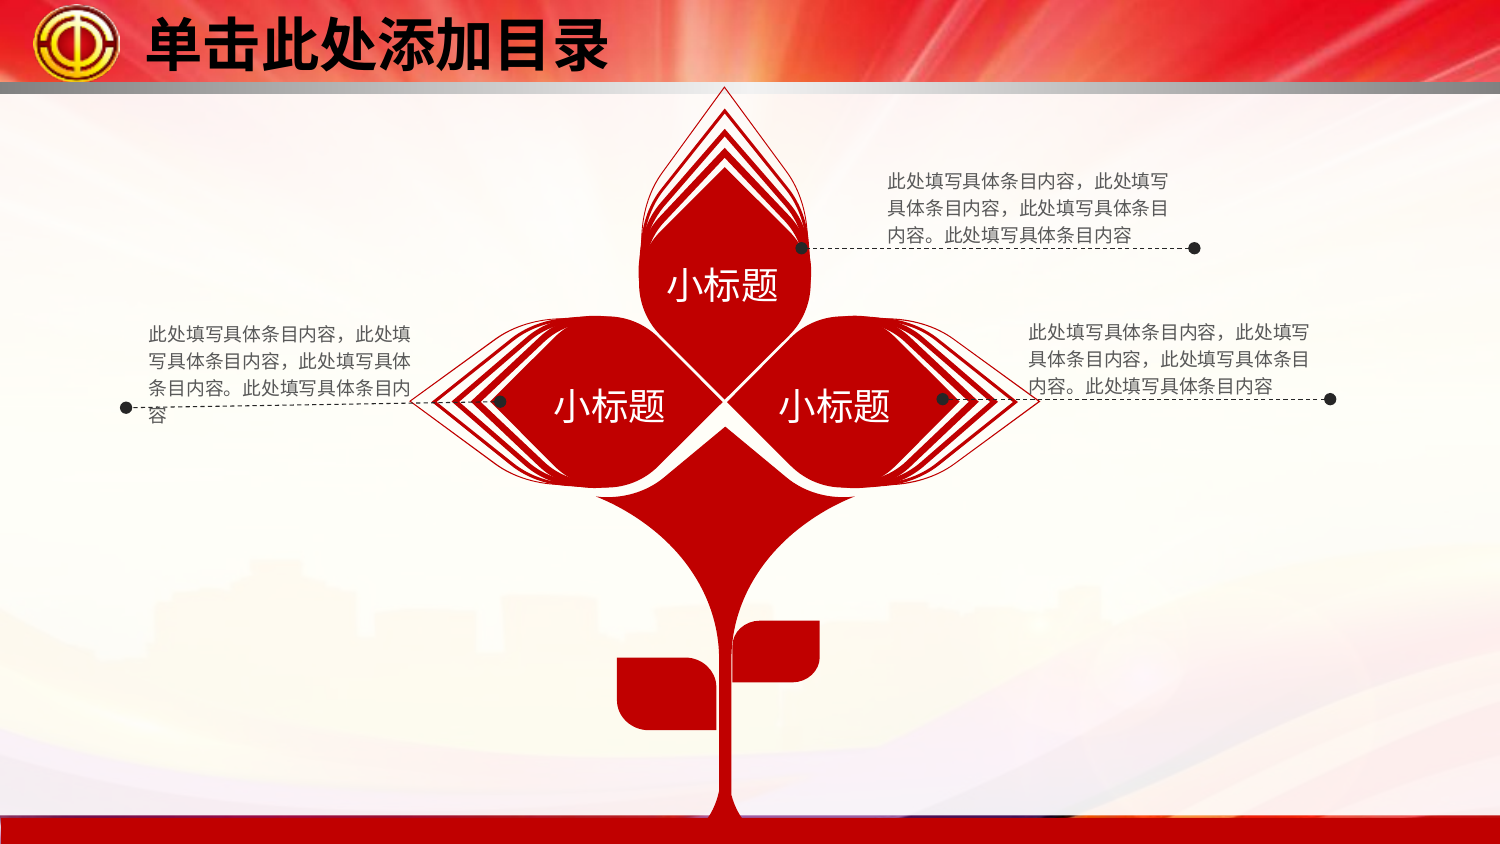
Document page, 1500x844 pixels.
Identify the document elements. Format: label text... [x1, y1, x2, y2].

text_box [471, 315, 601, 401]
text_box 此处填写具体条目内容，此处填写具体条目内容，此处填写具体条目内容。此处填写具体条目内容 [873, 249, 1195, 254]
text_box [638, 147, 807, 281]
text_box [847, 315, 976, 399]
text_box [490, 316, 723, 488]
text_box [459, 408, 576, 487]
text_box [641, 108, 809, 241]
text_box [442, 318, 563, 398]
text_box 小标题 [651, 254, 794, 314]
text_box [640, 128, 810, 251]
text_box [875, 317, 995, 399]
text_box 此处填写具体条目内容，此处填写具体条目内容，此处填写具体条目内容。此处填写具体条目内容 [133, 408, 442, 434]
text_box [850, 400, 979, 489]
picture [0, 0, 1500, 82]
text_box [869, 400, 999, 488]
text_box [616, 657, 717, 731]
text_box 此处填写具体条目内容，此处填写具体条目内容，此处填写具体条目内容。此处填写具体条目内容 [1014, 308, 1331, 399]
text_box [730, 318, 956, 485]
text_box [126, 401, 501, 408]
text_box [452, 317, 575, 401]
text_box [477, 408, 597, 489]
text_box [639, 167, 811, 400]
text_box [0, 817, 1500, 844]
text_box [732, 620, 820, 683]
text_box 此处填写具体条目内容，此处填写具体条目内容，此处填写具体条目内容。此处填写具体条目内容 [873, 157, 1195, 248]
text_box 此处填写具体条目内容，此处填写具体条目内容，此处填写具体条目内容。此处填写具体条目内容 [133, 311, 442, 401]
text_box 此处填写具体条目内容，此处填写具体条目内容，此处填写具体条目内容。此处填写具体条目内容 [1014, 400, 1331, 405]
text_box [886, 318, 1014, 399]
text_box 小标题 [539, 375, 682, 436]
text_box 小标题 [764, 375, 907, 436]
text_box [595, 426, 855, 817]
text_box [442, 408, 564, 486]
text_box [727, 316, 960, 488]
text_box [641, 171, 808, 396]
text_box [887, 400, 1015, 486]
text_box [500, 318, 719, 485]
text_box [806, 249, 812, 277]
